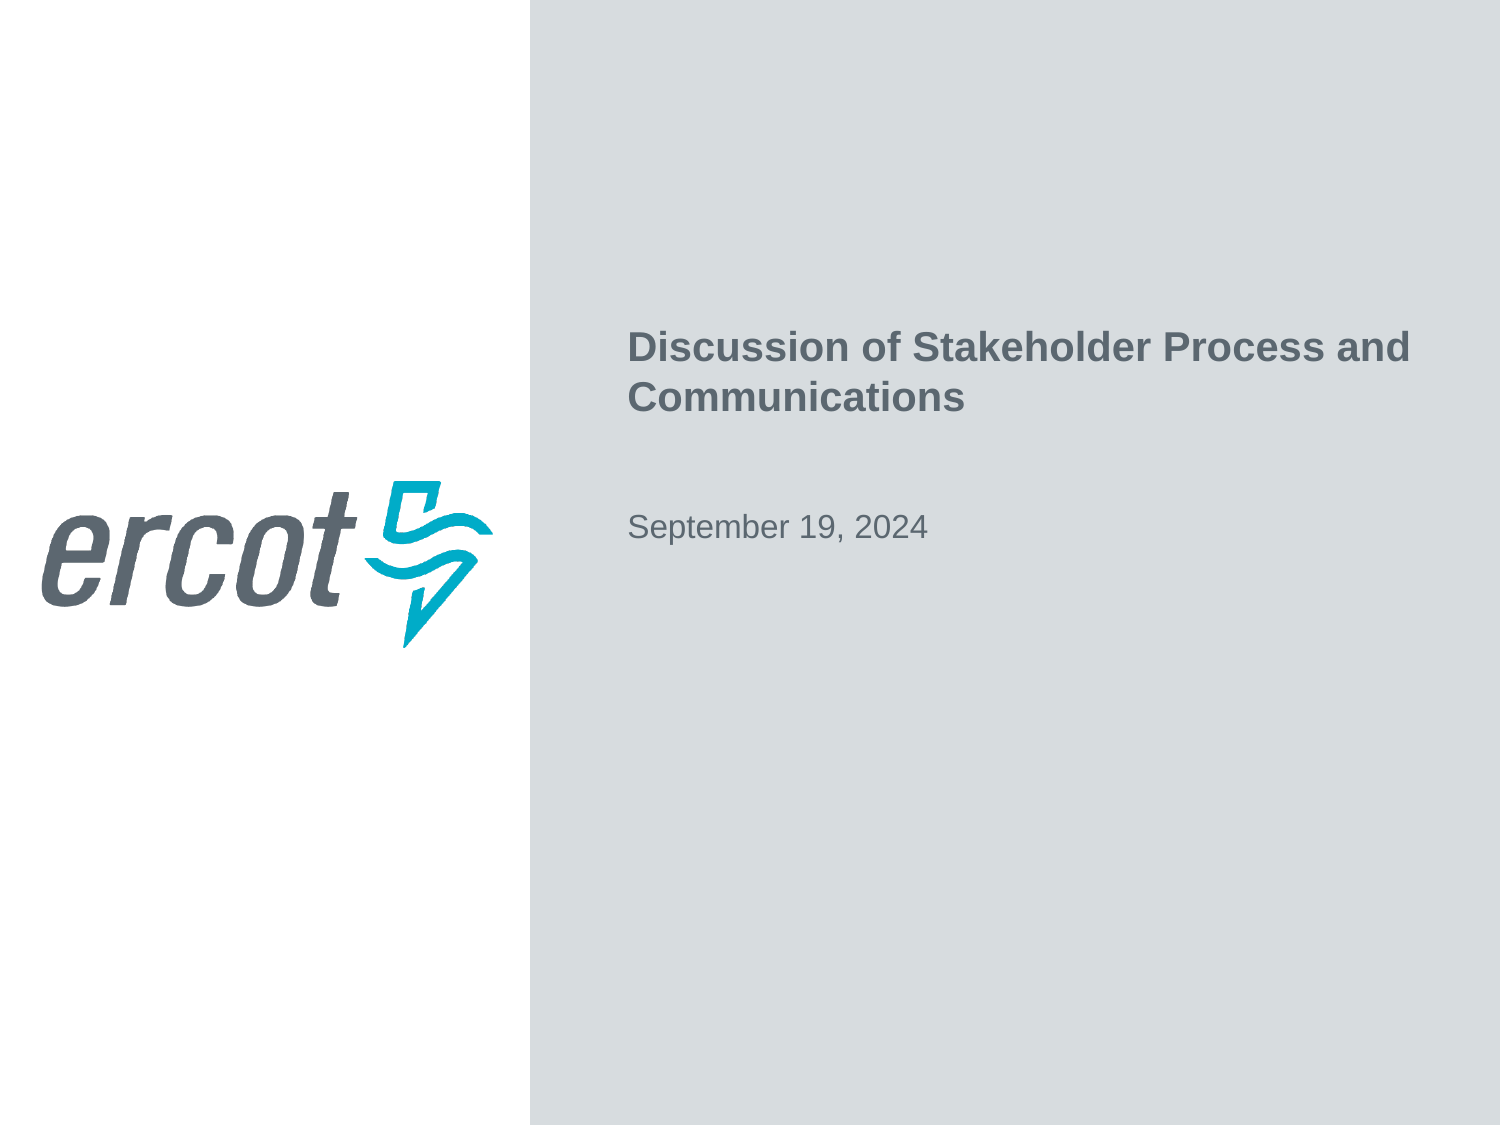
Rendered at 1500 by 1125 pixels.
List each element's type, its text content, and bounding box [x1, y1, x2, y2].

picture [32, 471, 501, 654]
text_box Discussion of Stakeholder Process and Communications September 19, 2024 [612, 312, 1500, 592]
